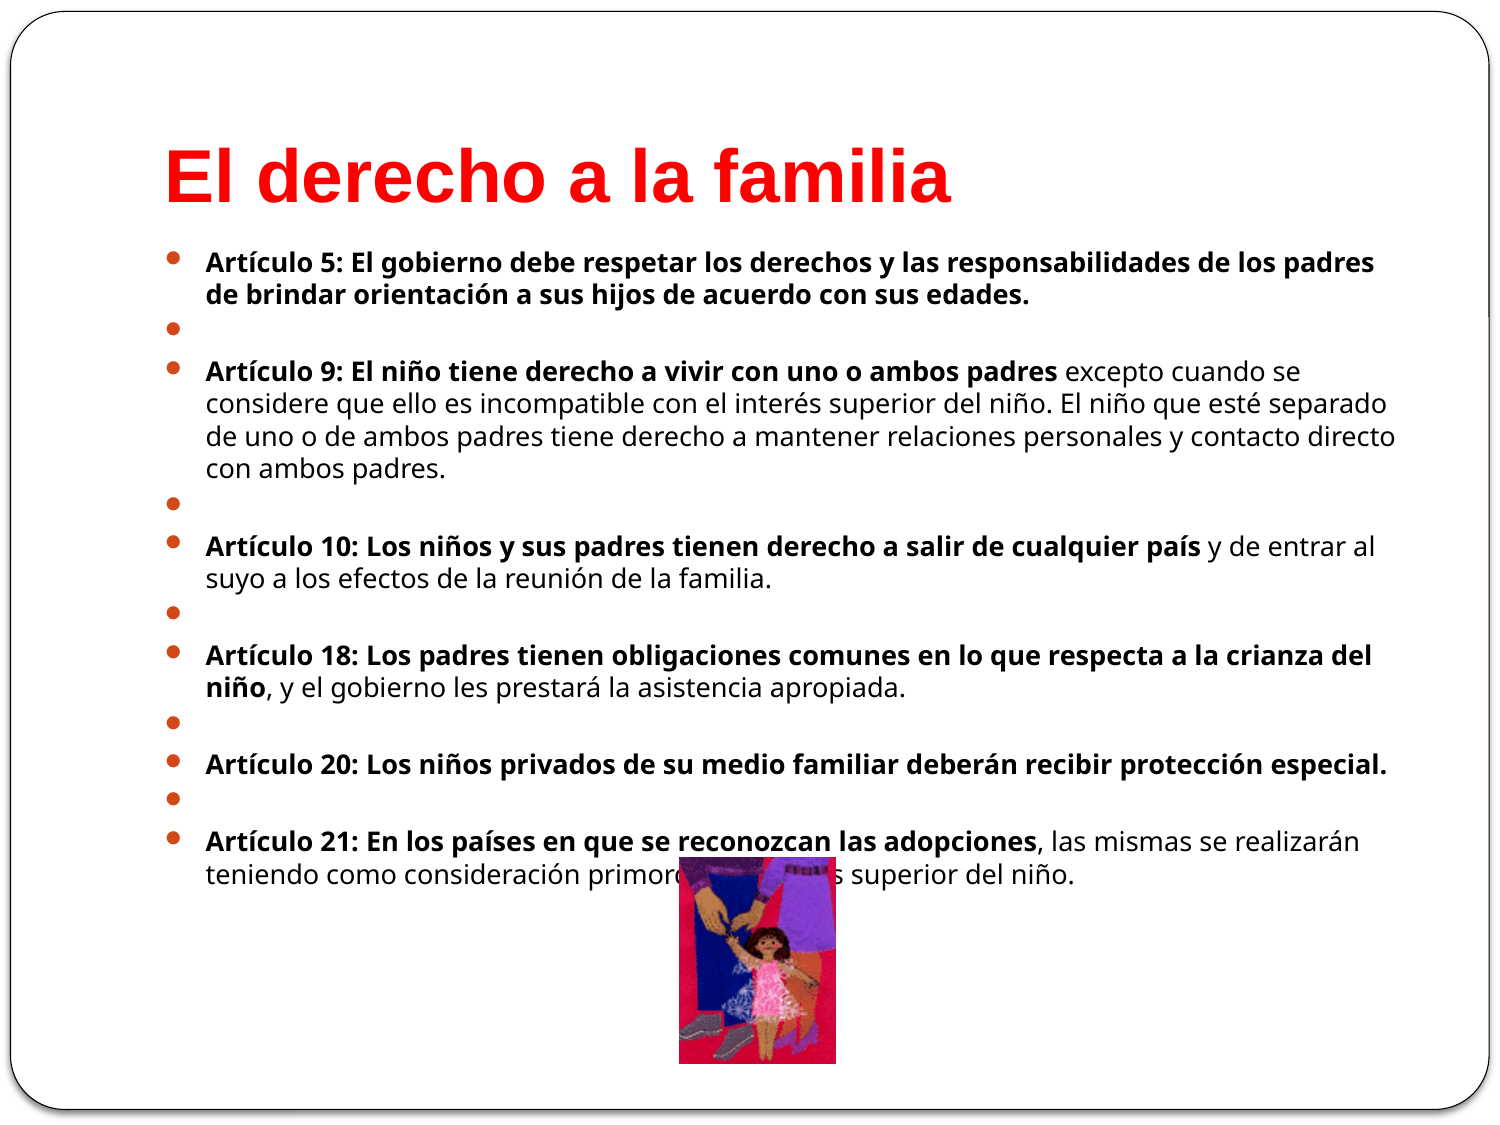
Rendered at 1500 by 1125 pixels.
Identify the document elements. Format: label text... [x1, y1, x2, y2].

list Artículo 5: El gobierno debe respetar los derechos y las responsabilidades de los padres de brindar orientación a sus hijos de acuerdo con sus edades. Artículo 9: El niño tiene derecho a vivir con uno o ambos padres excepto cuando se considere que ello es incompatible con el interés superior del niño. El niño que esté separado de uno o de ambos padres tiene derecho a mantener relaciones personales y contacto directo con ambos padres. Artículo 10: Los niños y sus padres tienen derecho a salir de cualquier país y de entrar al suyo a los efectos de la reunión de la familia. Artículo 18: Los padres tienen obligaciones comunes en lo que respecta a la crianza del niño, y el gobierno les prestará la asistencia apropiada. Artículo 20: Los niños privados de su medio familiar deberán recibir protección especial. Artículo 21: En los países en que se reconozcan las adopciones, las mismas se realizarán teniendo como consideración primordial el interés superior del niño. [150, 237, 1425, 926]
picture [678, 857, 836, 1065]
title El derecho a la familia [150, 45, 1425, 233]
